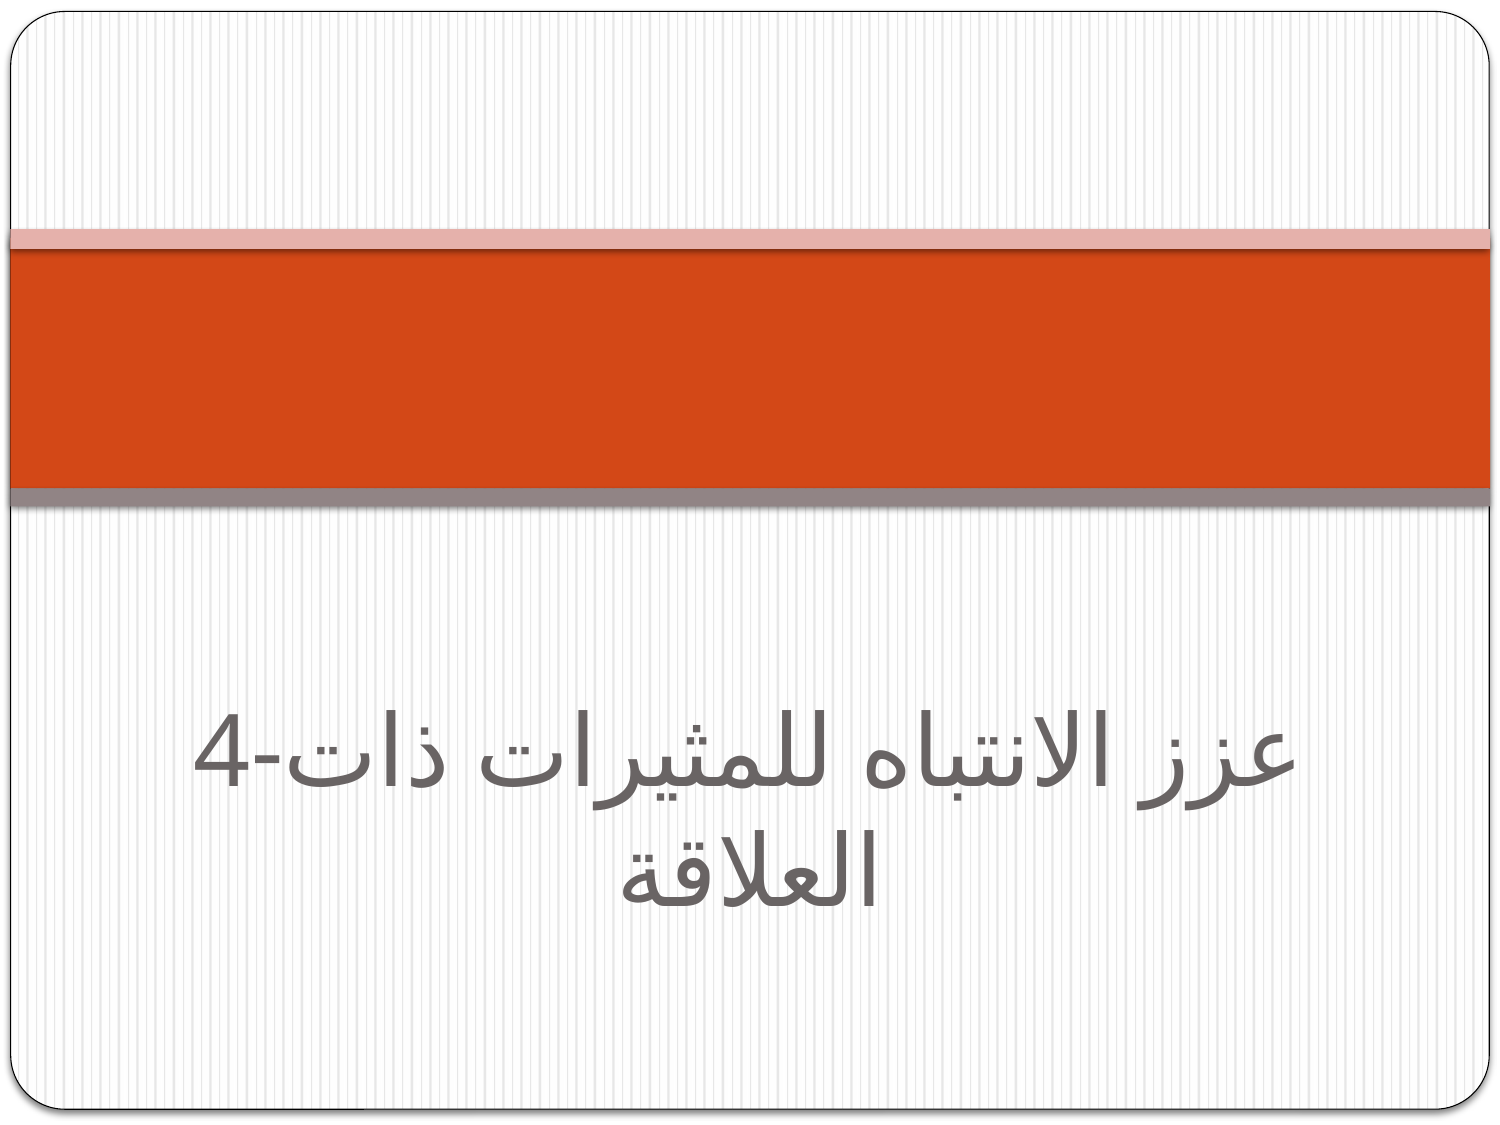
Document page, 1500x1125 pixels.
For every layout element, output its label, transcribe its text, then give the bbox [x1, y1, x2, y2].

subtitle 4-عزز الانتباه للمثيرات ذات العلاقة [87, 525, 1413, 1063]
